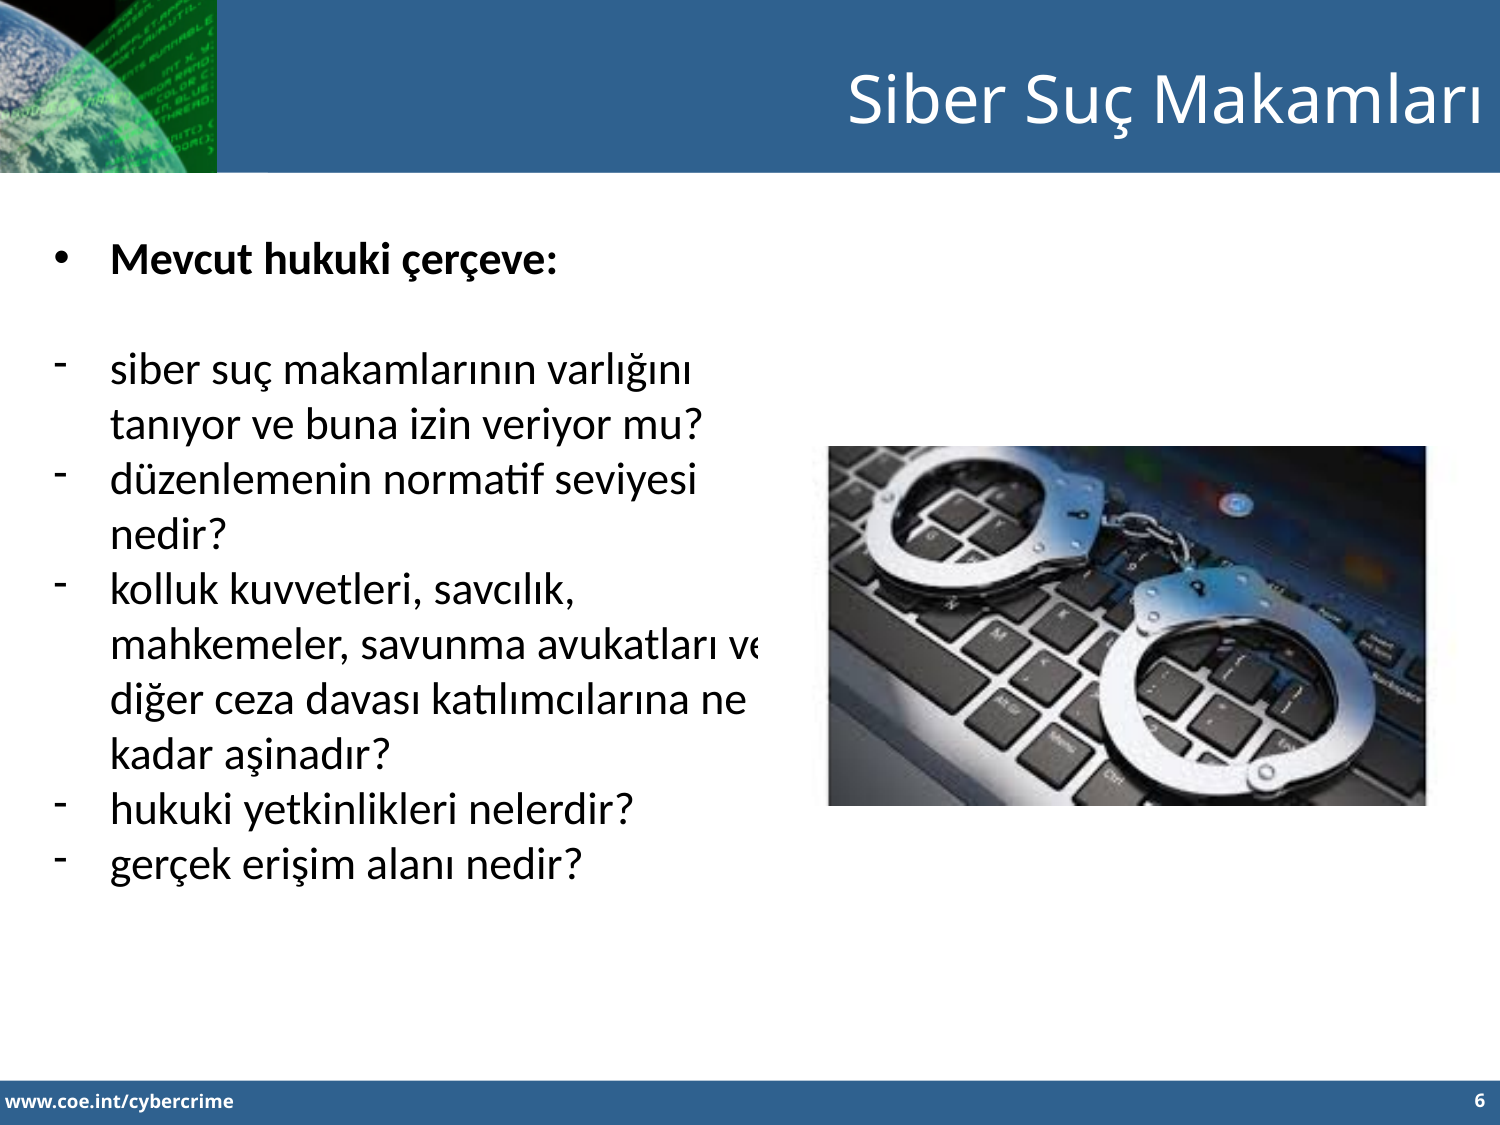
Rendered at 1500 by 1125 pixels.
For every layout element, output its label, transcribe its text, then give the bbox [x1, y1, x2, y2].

slide_number 6 [1149, 1081, 1500, 1125]
picture [0, 1, 217, 173]
text_box Mevcut hukuki çerçeve: siber suç makamlarının varlığını tanıyor ve buna izin veriyor mu? düzenlemenin normatif seviyesi nedir? kolluk kuvvetleri, savcılık, mahkemeler, savunma avukatları ve diğer ceza davası katılımcılarına ne kadar aşinadır? hukuki yetkinlikleri nelerdir? gerçek erişim alanı nedir? [38, 221, 801, 897]
text_box Siber Suç Makamları [267, 20, 1500, 173]
picture [758, 446, 1500, 806]
